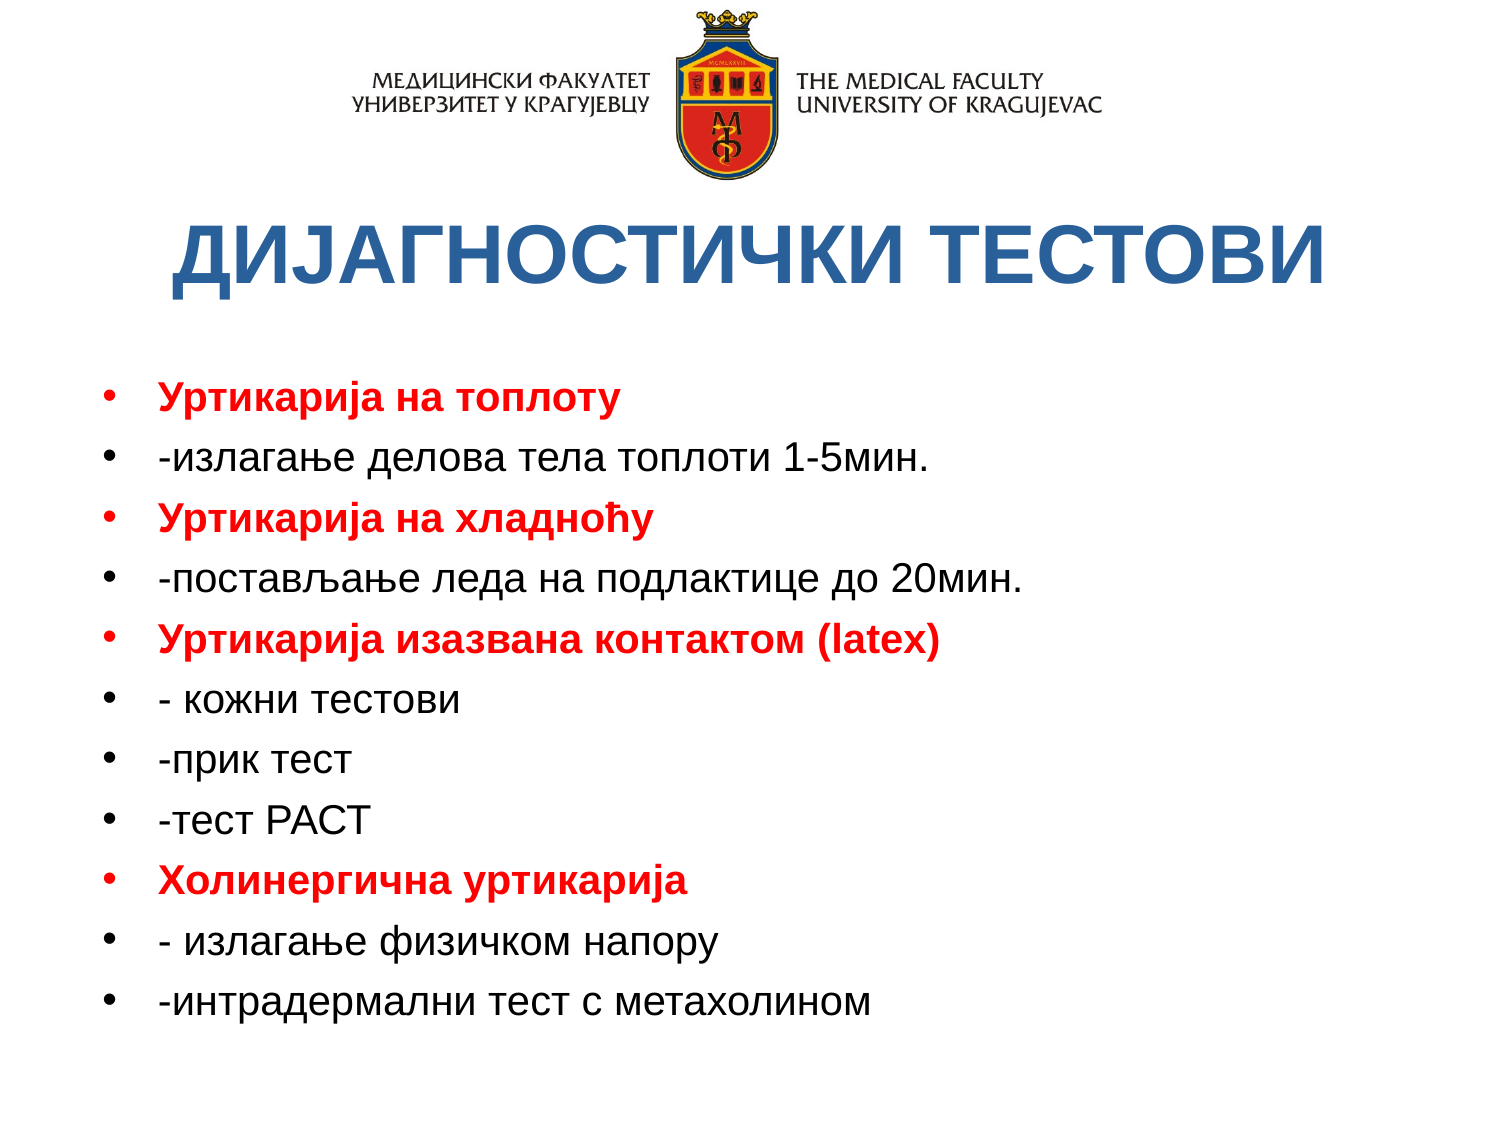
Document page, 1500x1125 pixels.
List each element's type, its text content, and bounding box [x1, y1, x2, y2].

text_box ДИЈАГНОСТИЧКИ ТЕСТОВИ [74, 174, 1425, 325]
picture [328, 0, 1125, 174]
text_box Уртикарија на топлоту -излагање делова тела топлоти 1-5мин. Уртикарија на хладноћу -постављање леда на подлактице до 20мин. Уртикарија изазвана контактом (lаtеx) - кожни тестови -прик тест -тест РАСТ Холинергична уртикарија - излагање физичком напору -интрадермални тест с метахолином [87, 362, 1425, 1000]
